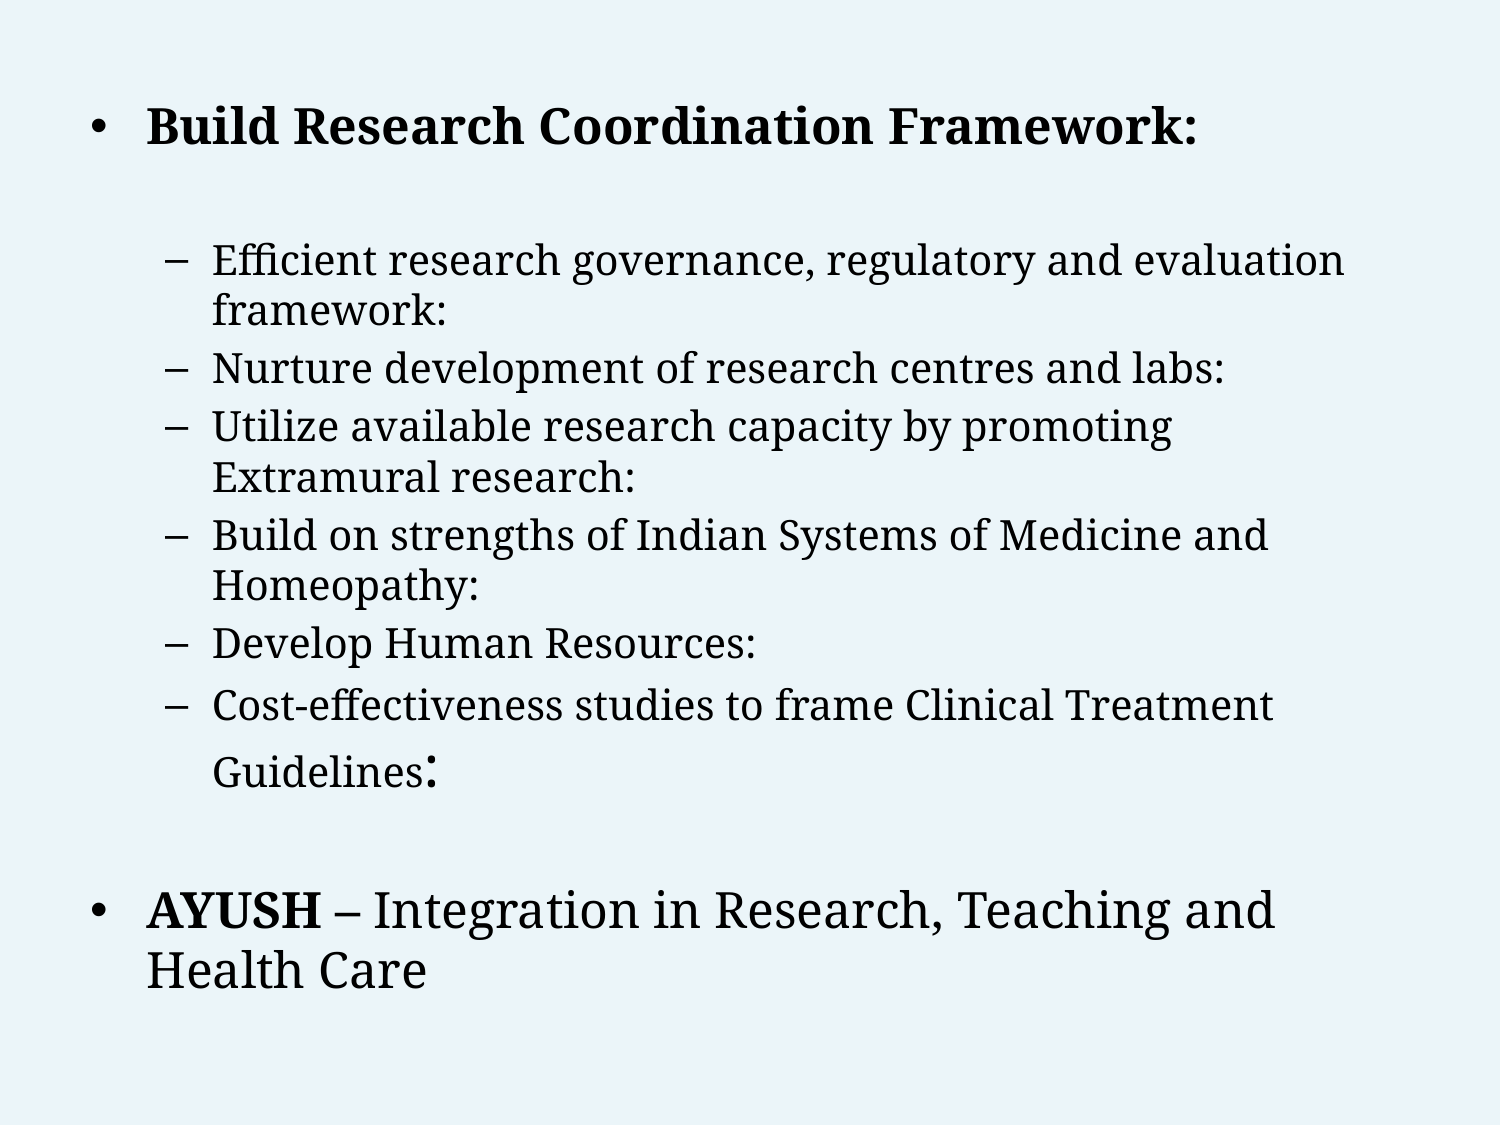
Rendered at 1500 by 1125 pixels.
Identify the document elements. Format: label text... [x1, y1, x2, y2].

list Build Research Coordination Framework: Efficient research governance, regulatory and evaluation framework: Nurture development of research centres and labs: Utilize available research capacity by promoting Extramural research: Build on strengths of Indian Systems of Medicine and Homeopathy: Develop Human Resources: Cost-effectiveness studies to frame Clinical Treatment Guidelines: AYUSH – Integration in Research, Teaching and Health Care [75, 87, 1425, 1063]
